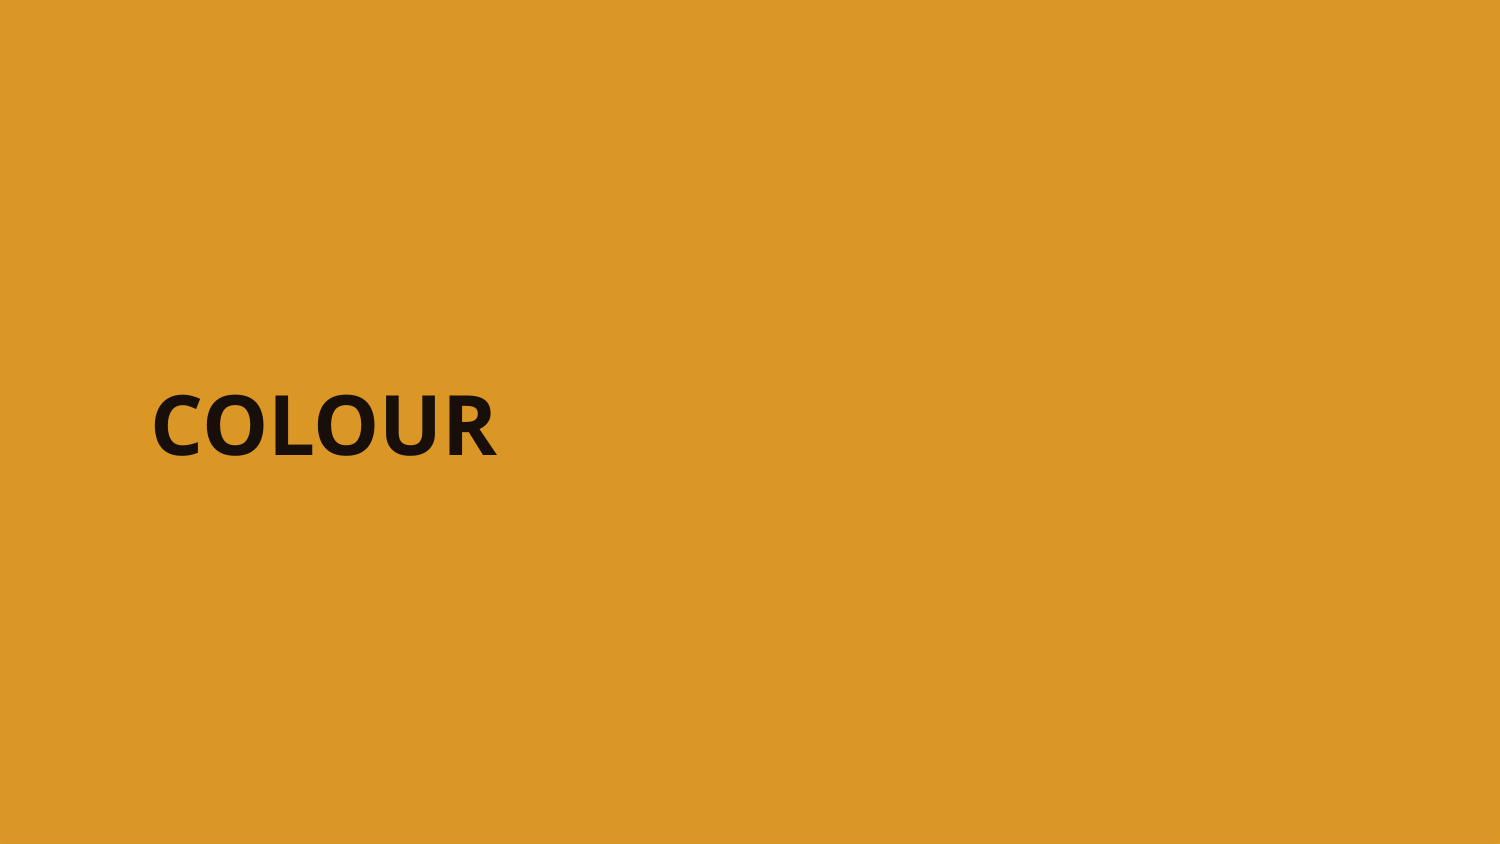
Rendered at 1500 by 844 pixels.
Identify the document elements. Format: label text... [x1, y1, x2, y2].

title Colour [135, 197, 975, 647]
